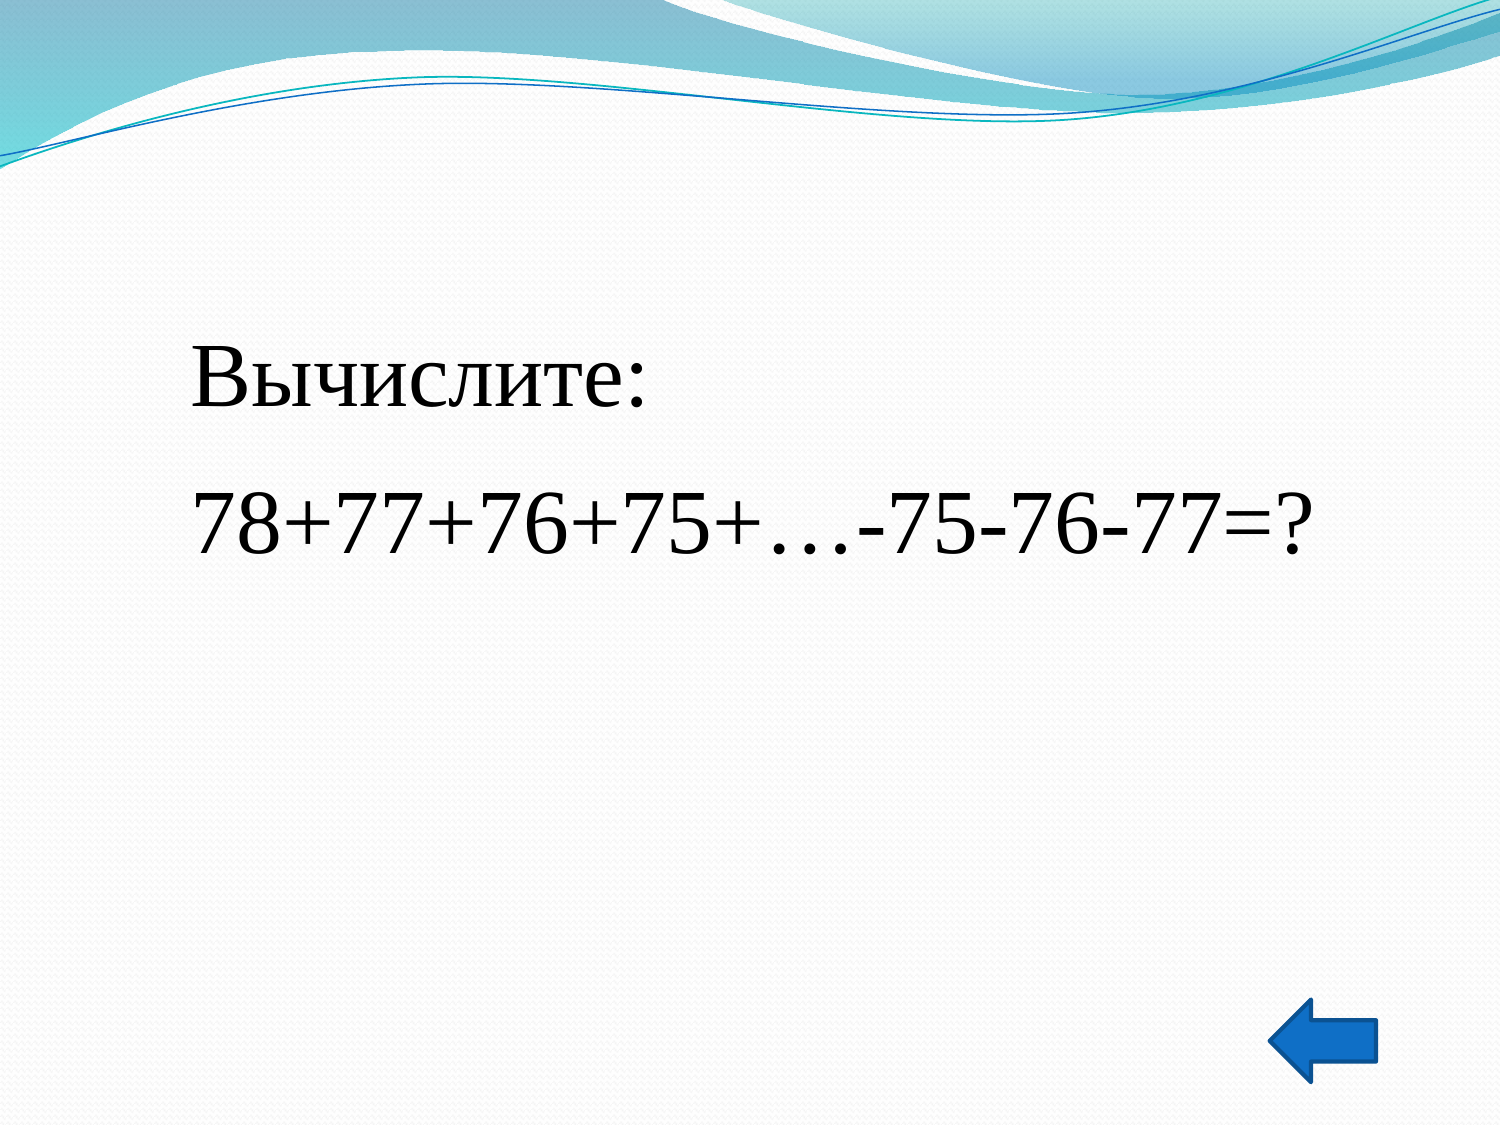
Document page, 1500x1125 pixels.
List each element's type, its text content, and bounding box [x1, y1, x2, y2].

text_box Вычислите: 78+77+76+75+…-75-76-77=? [175, 290, 1333, 580]
text_box [1267, 997, 1379, 1085]
